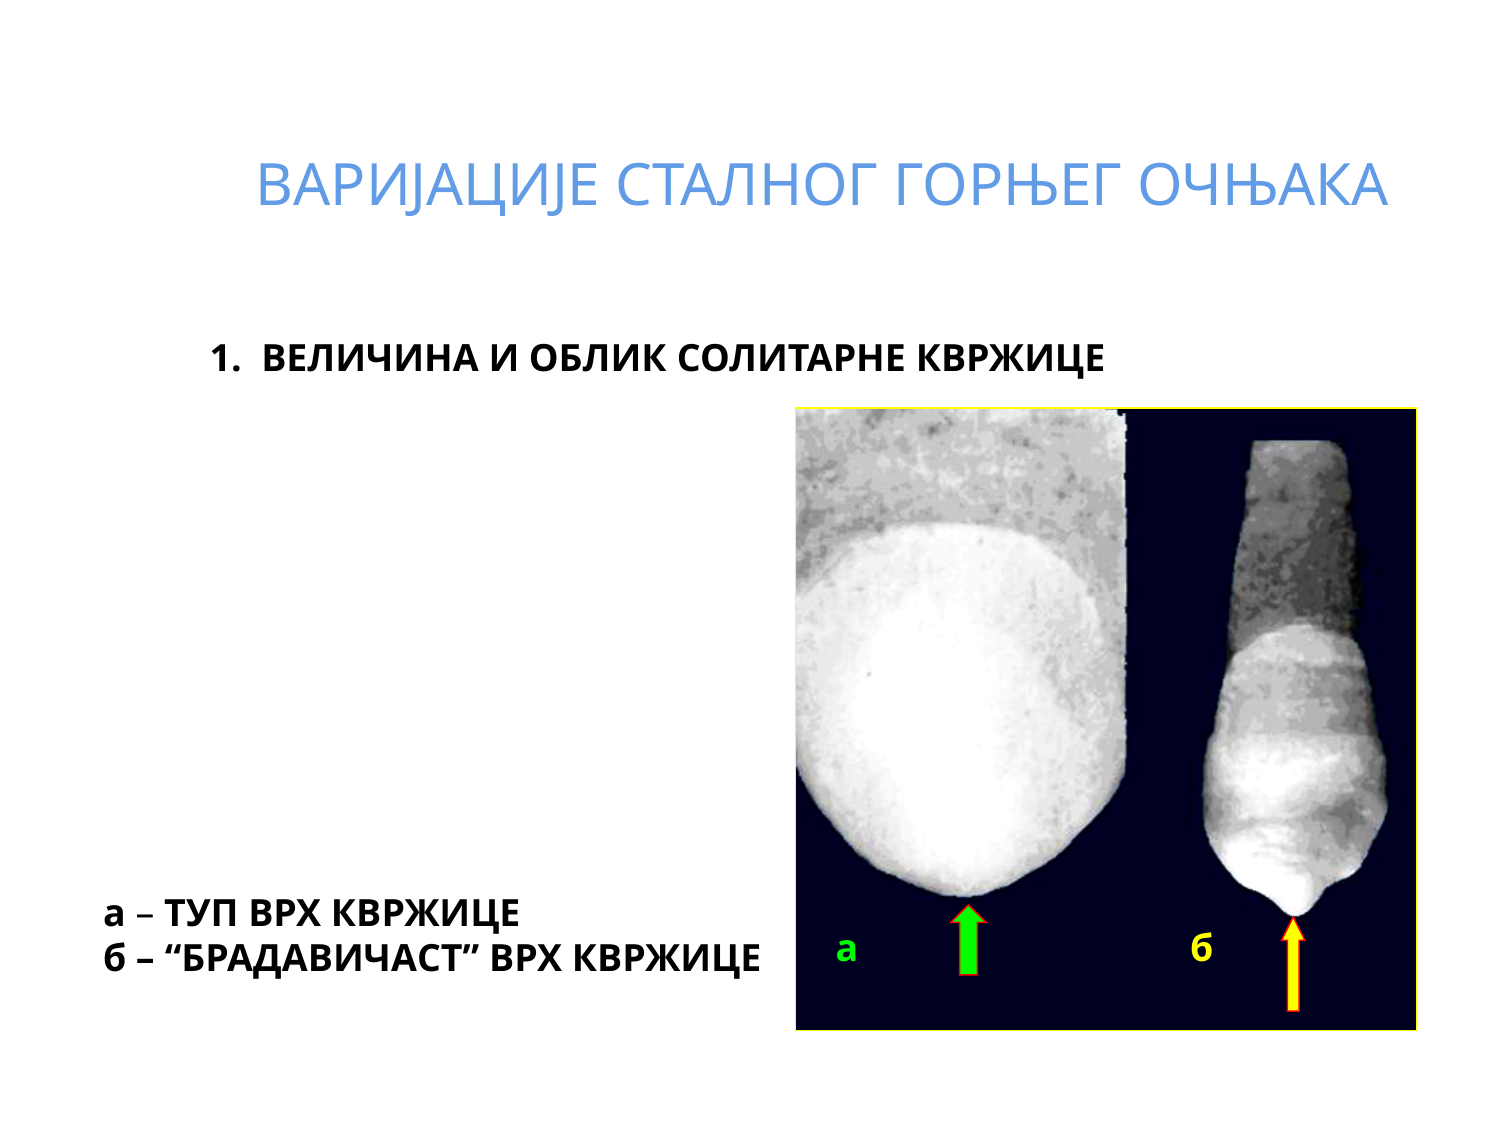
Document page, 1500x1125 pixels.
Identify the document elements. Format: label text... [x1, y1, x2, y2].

text_box a – ТУП ВРХ КВРЖИЦЕ б – “БРАДАВИЧАСТ” ВРХ КВРЖИЦЕ [88, 881, 796, 987]
text_box 1. ВЕЛИЧИНА И ОБЛИК СОЛИТАРНЕ КВРЖИЦЕ [194, 326, 1317, 386]
picture [796, 408, 1416, 1030]
text_box ВАРИЈАЦИЈЕ СТАЛНОГ ГОРЊЕГ ОЧЊАКА [241, 140, 1404, 225]
